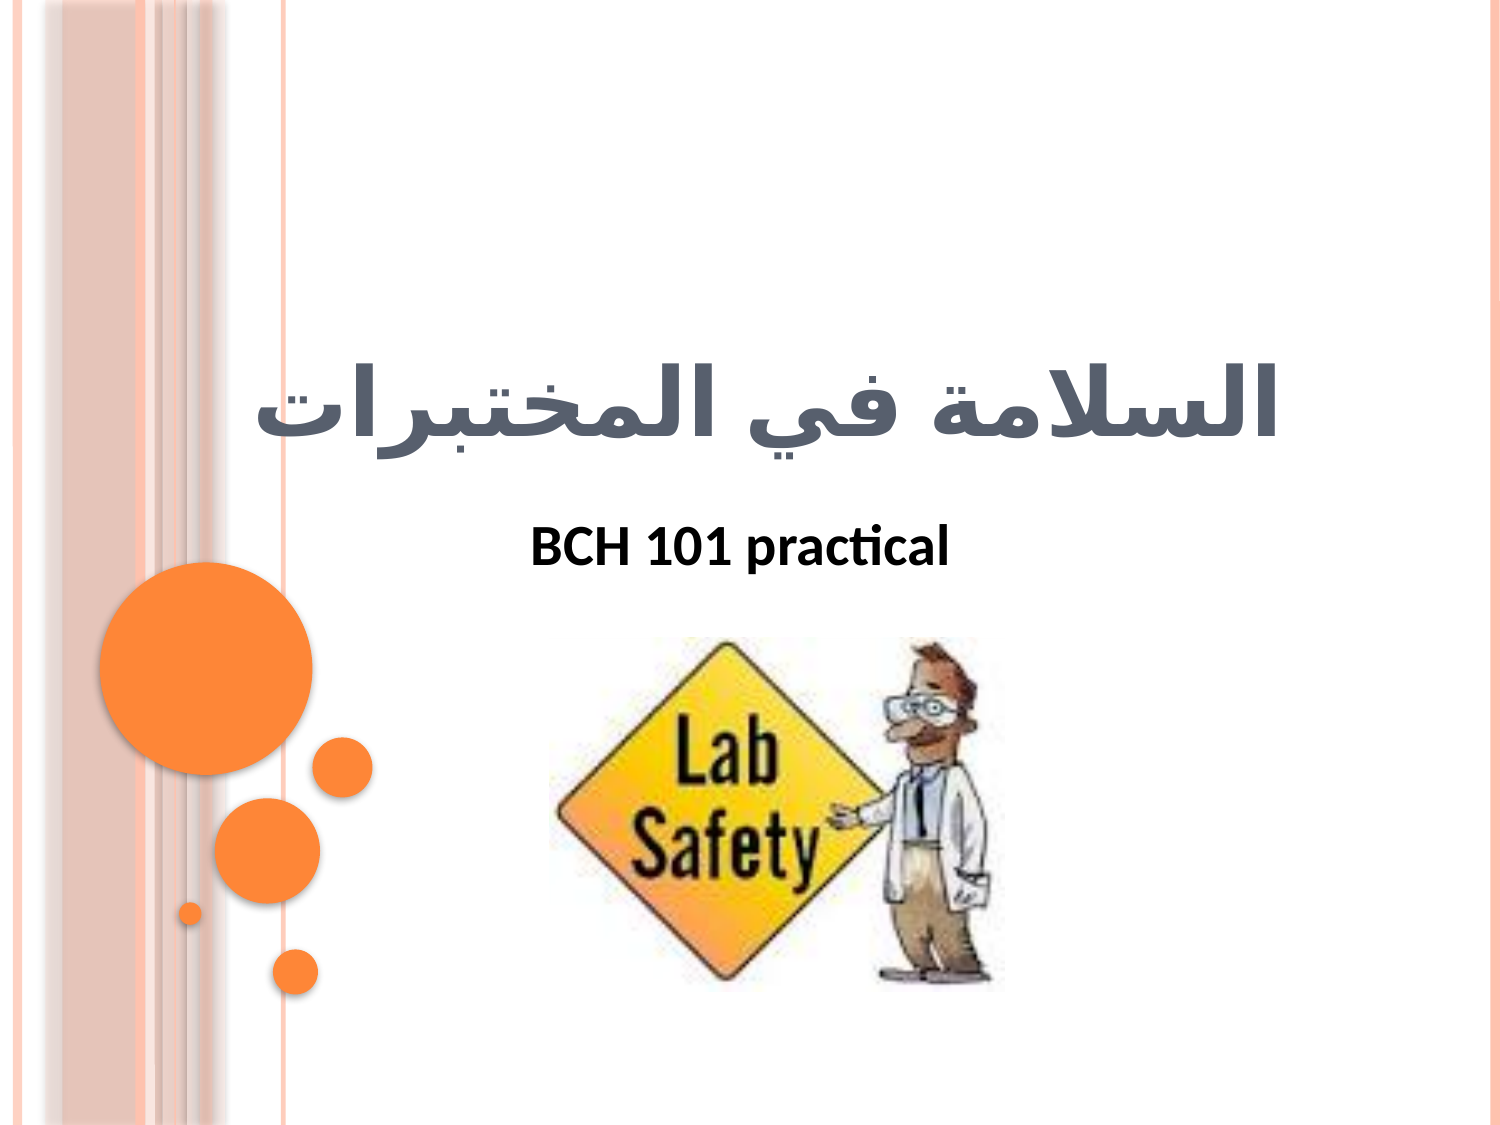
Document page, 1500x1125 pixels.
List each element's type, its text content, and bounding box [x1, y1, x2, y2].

picture [549, 636, 1006, 993]
text_box BCH 101 practical [515, 500, 966, 585]
title السلامة في المختبرات [225, 249, 1313, 463]
